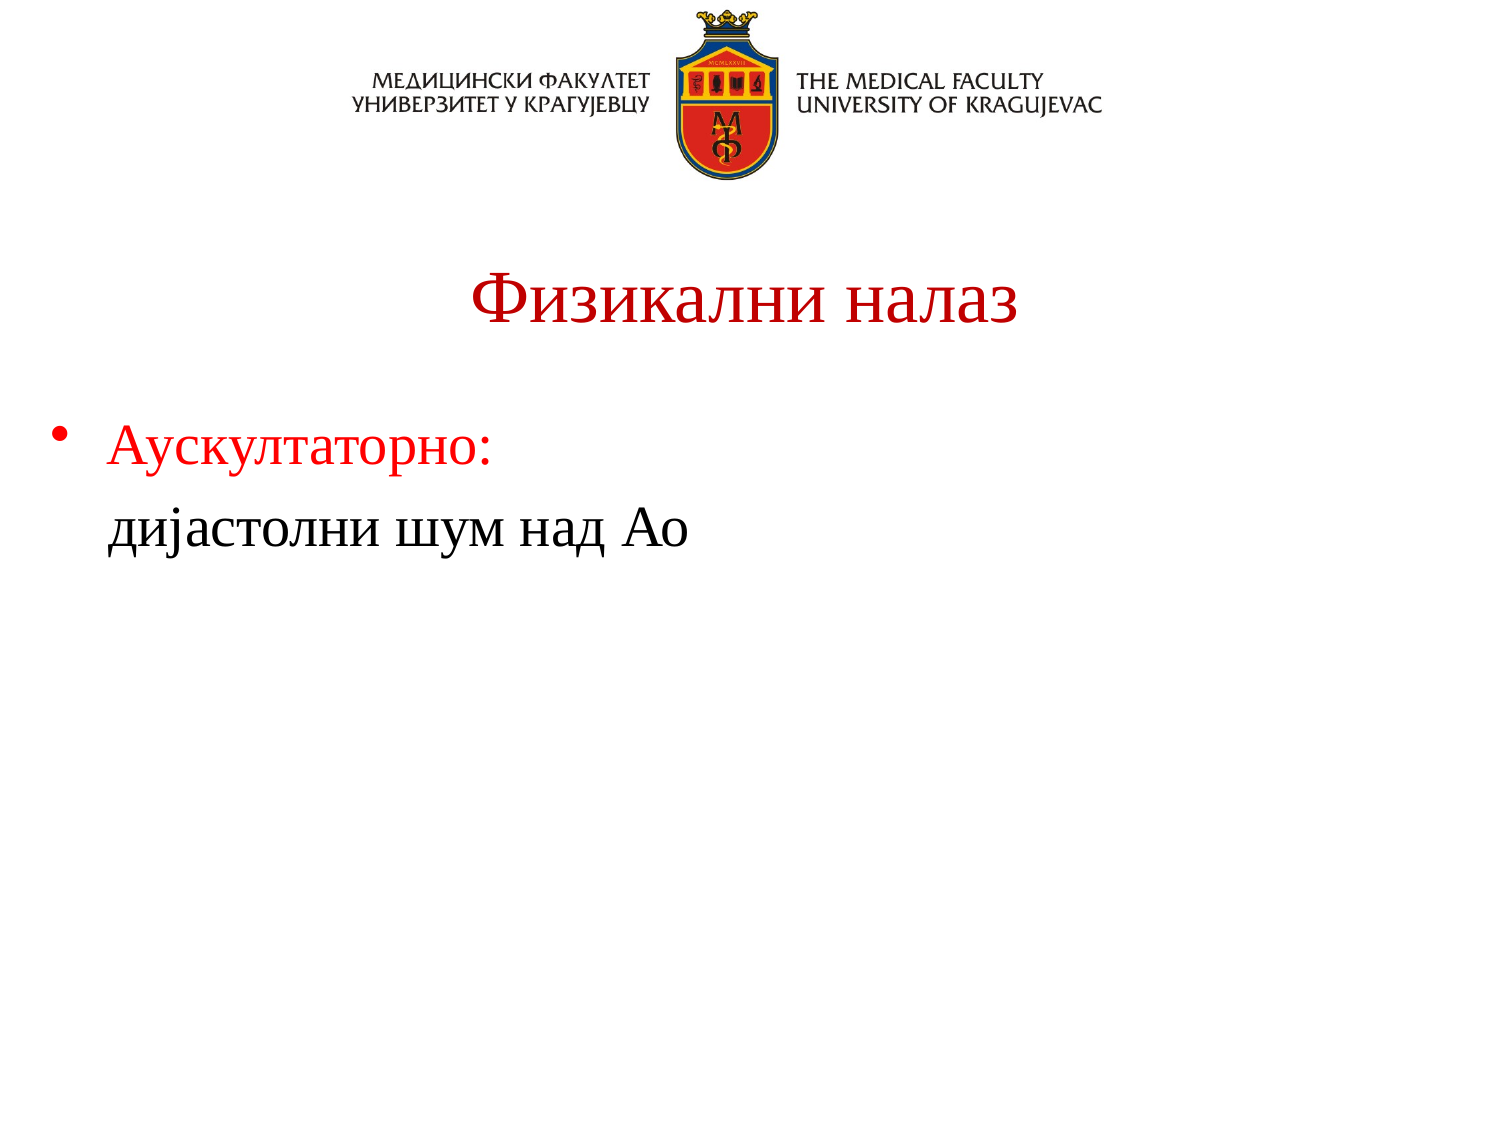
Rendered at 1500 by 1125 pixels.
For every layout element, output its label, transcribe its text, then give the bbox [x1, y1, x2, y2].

title Физикални налаз [70, 199, 1421, 387]
picture [328, 0, 1125, 191]
list Аускултаторно: дијастолни шум над Ао [35, 398, 1386, 989]
